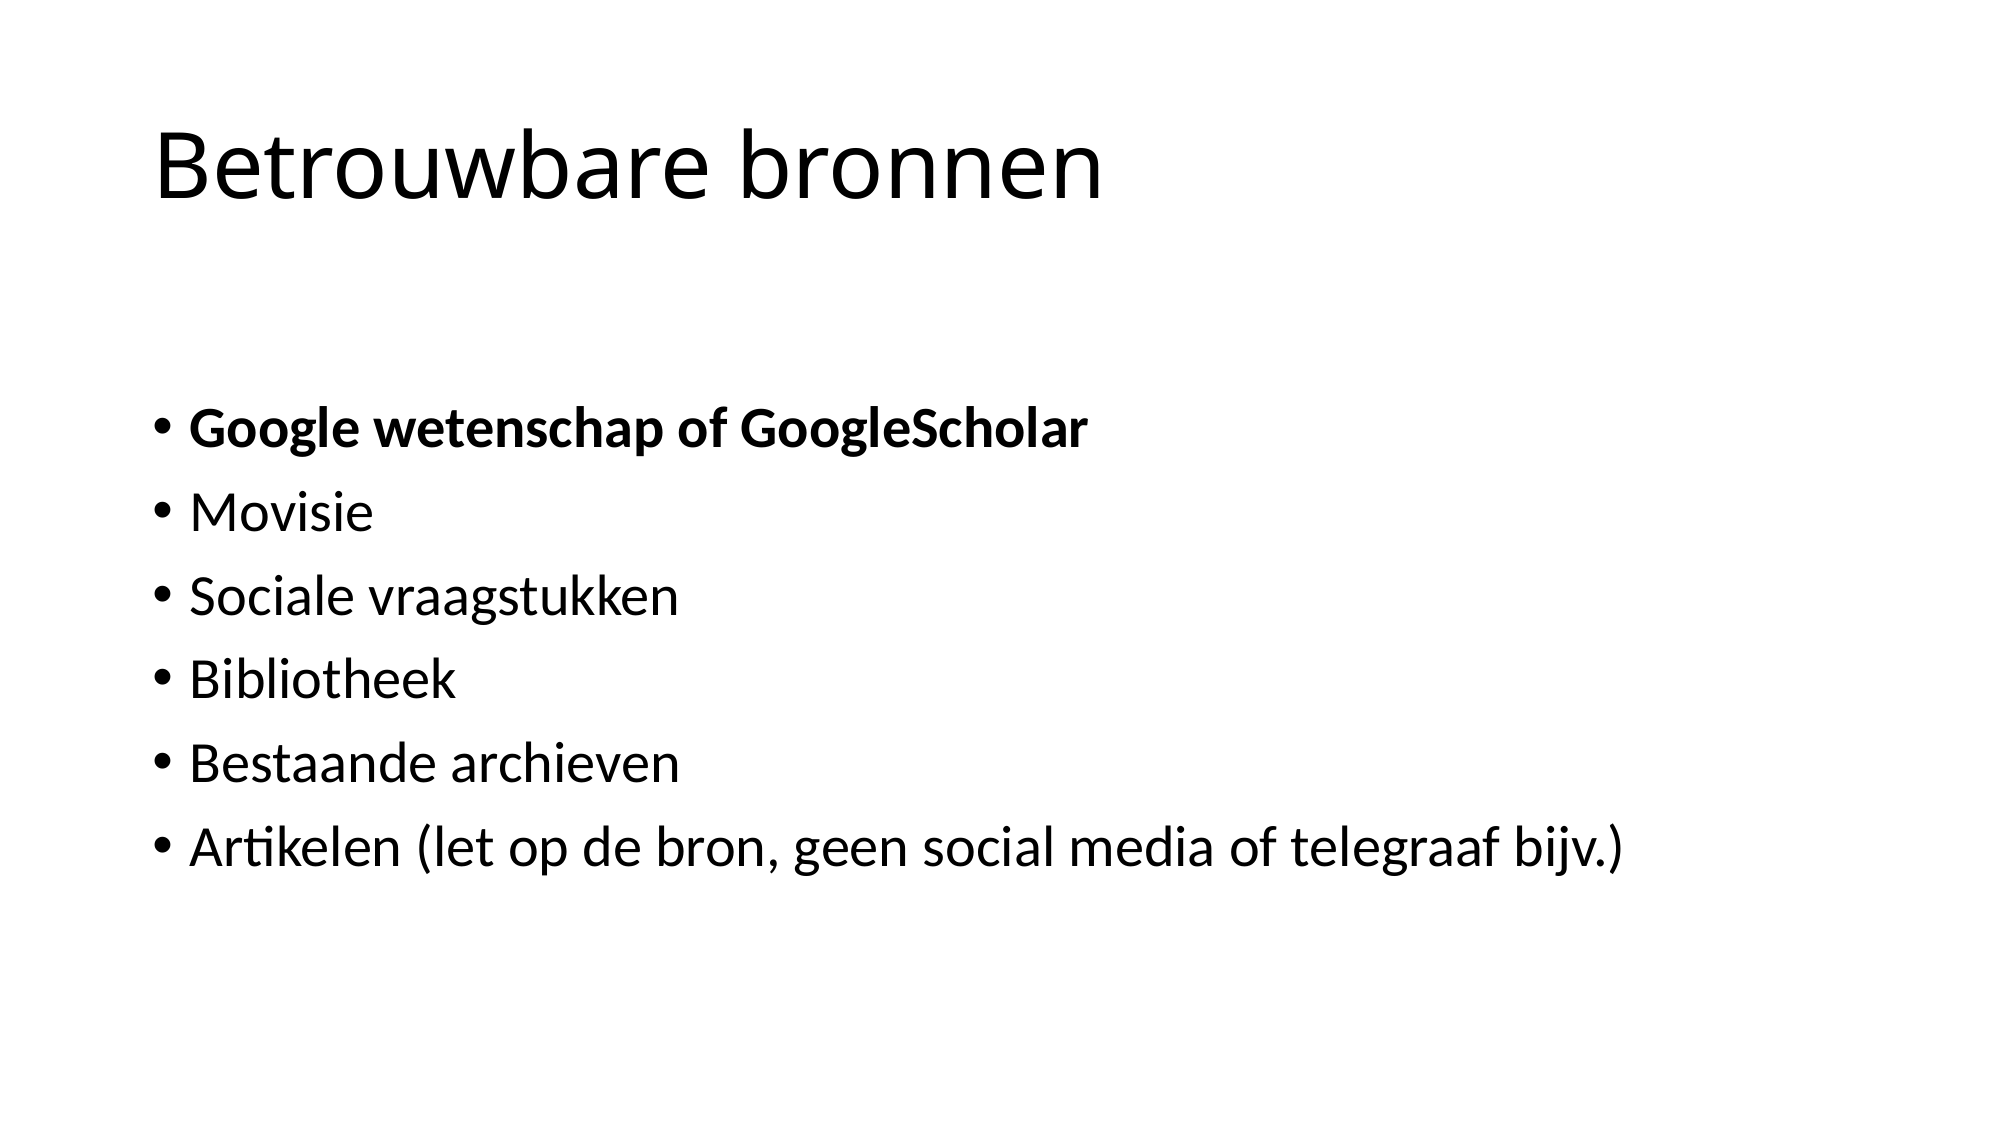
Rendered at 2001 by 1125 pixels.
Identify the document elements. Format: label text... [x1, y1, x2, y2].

title Betrouwbare bronnen [137, 59, 1863, 278]
list Google wetenschap of GoogleScholar Movisie Sociale vraagstukken Bibliotheek Bestaande archieven Artikelen (let op de bron, geen social media of telegraaf bijv.) [137, 299, 1863, 1014]
